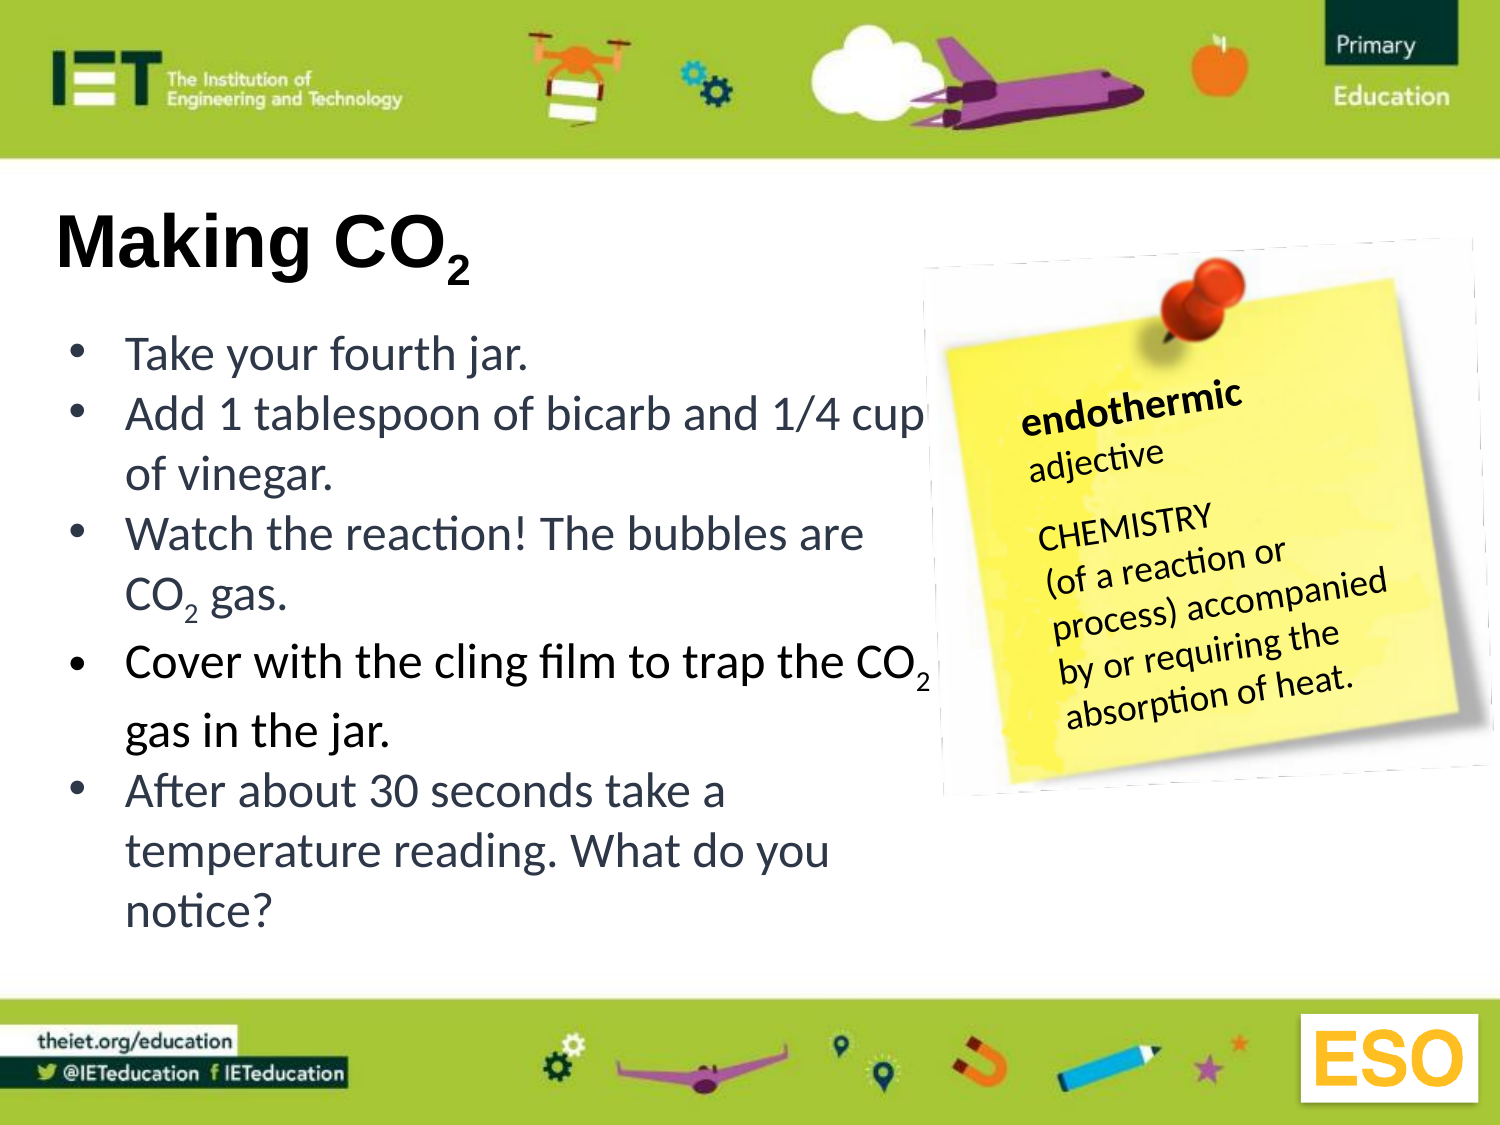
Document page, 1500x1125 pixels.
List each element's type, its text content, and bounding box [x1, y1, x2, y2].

text_box Take your fourth jar. Add 1 tablespoon of bicarb and 1/4 cup of vinegar. Watch the reaction! The bubbles are CO2 gas. Cover with the cling film to trap the CO2 gas in the jar. After about 30 seconds take a temperature reading. What do you notice? [53, 313, 953, 1065]
picture [0, 0, 1500, 1125]
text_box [922, 237, 1495, 797]
text_box Making CO2 [40, 184, 1209, 302]
